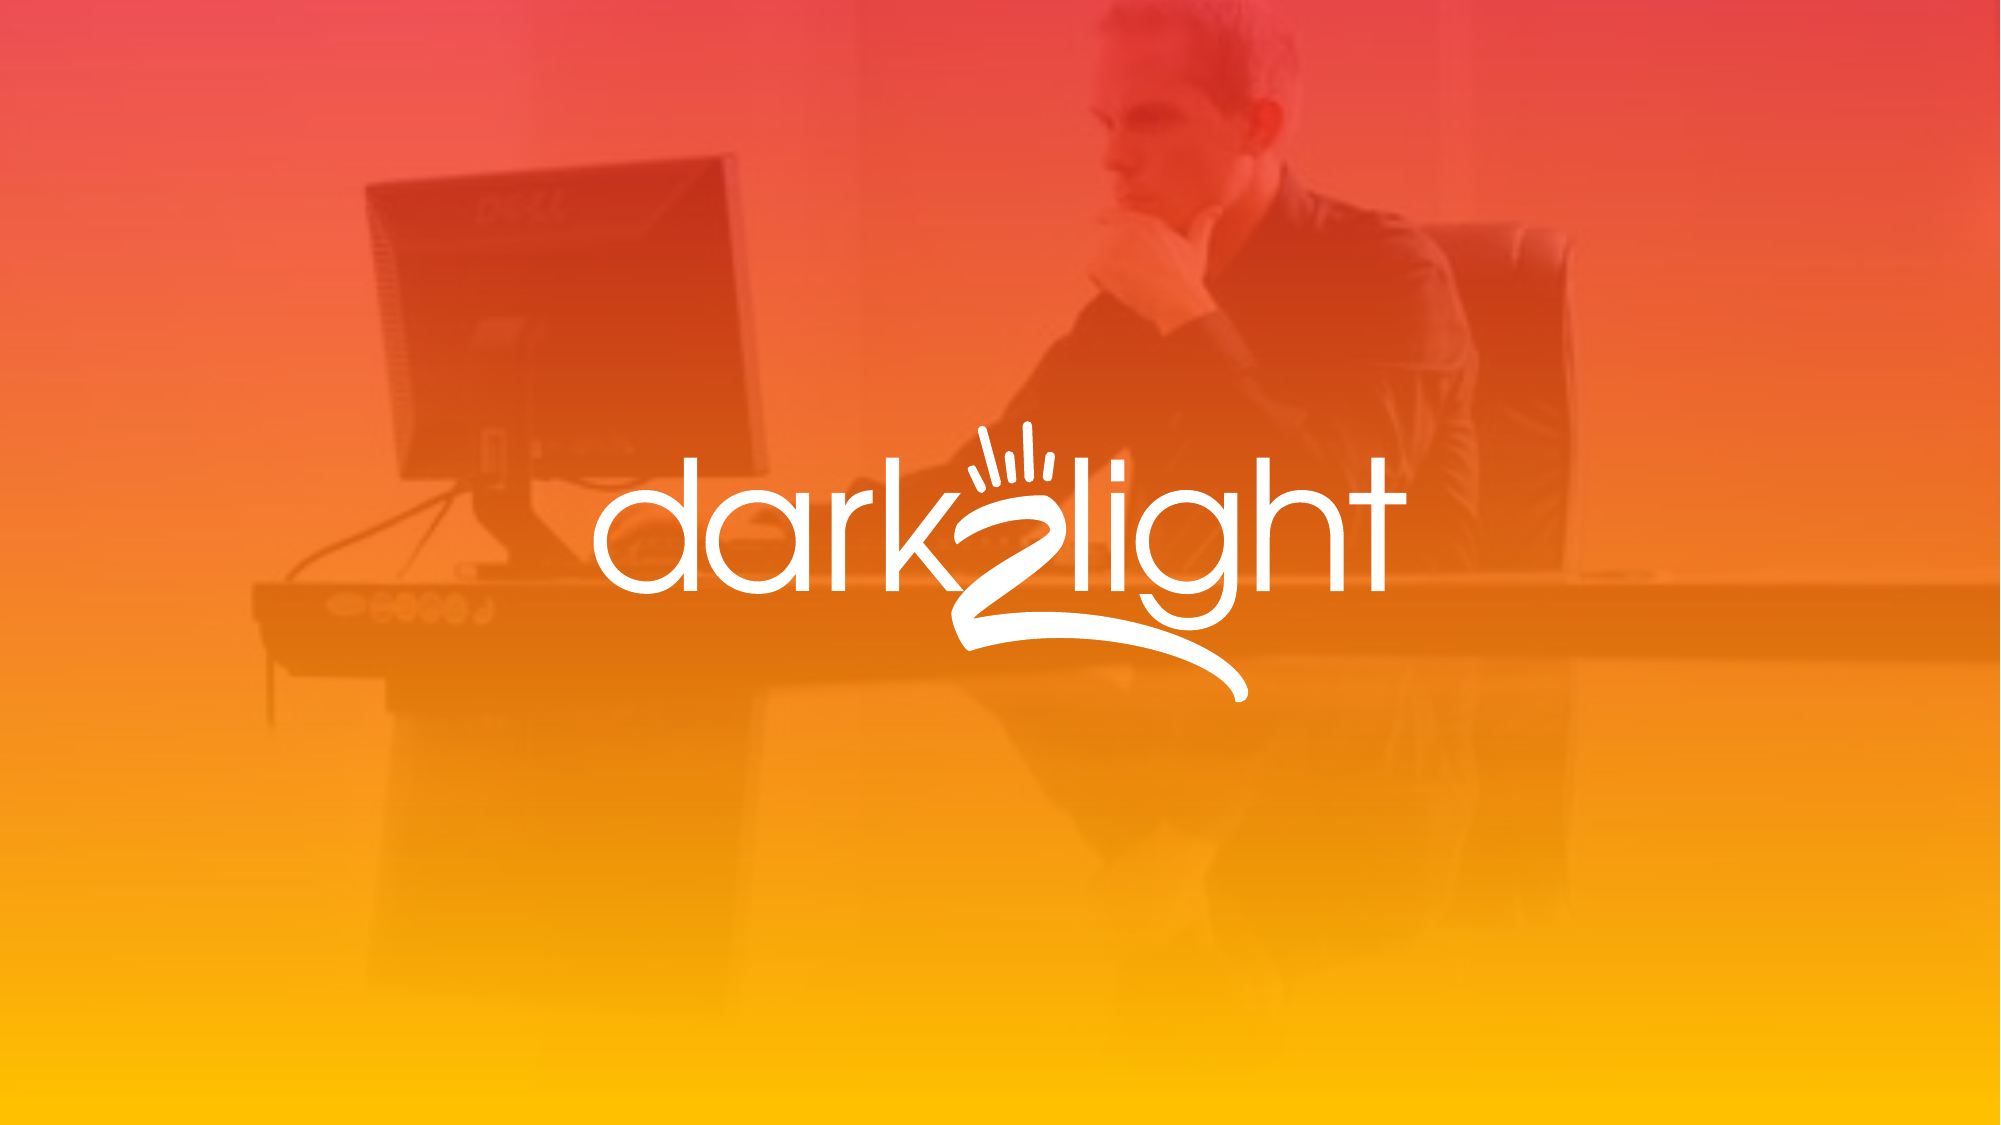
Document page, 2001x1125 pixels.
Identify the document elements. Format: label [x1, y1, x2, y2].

picture [0, 0, 2000, 1125]
text_box [593, 421, 1407, 705]
